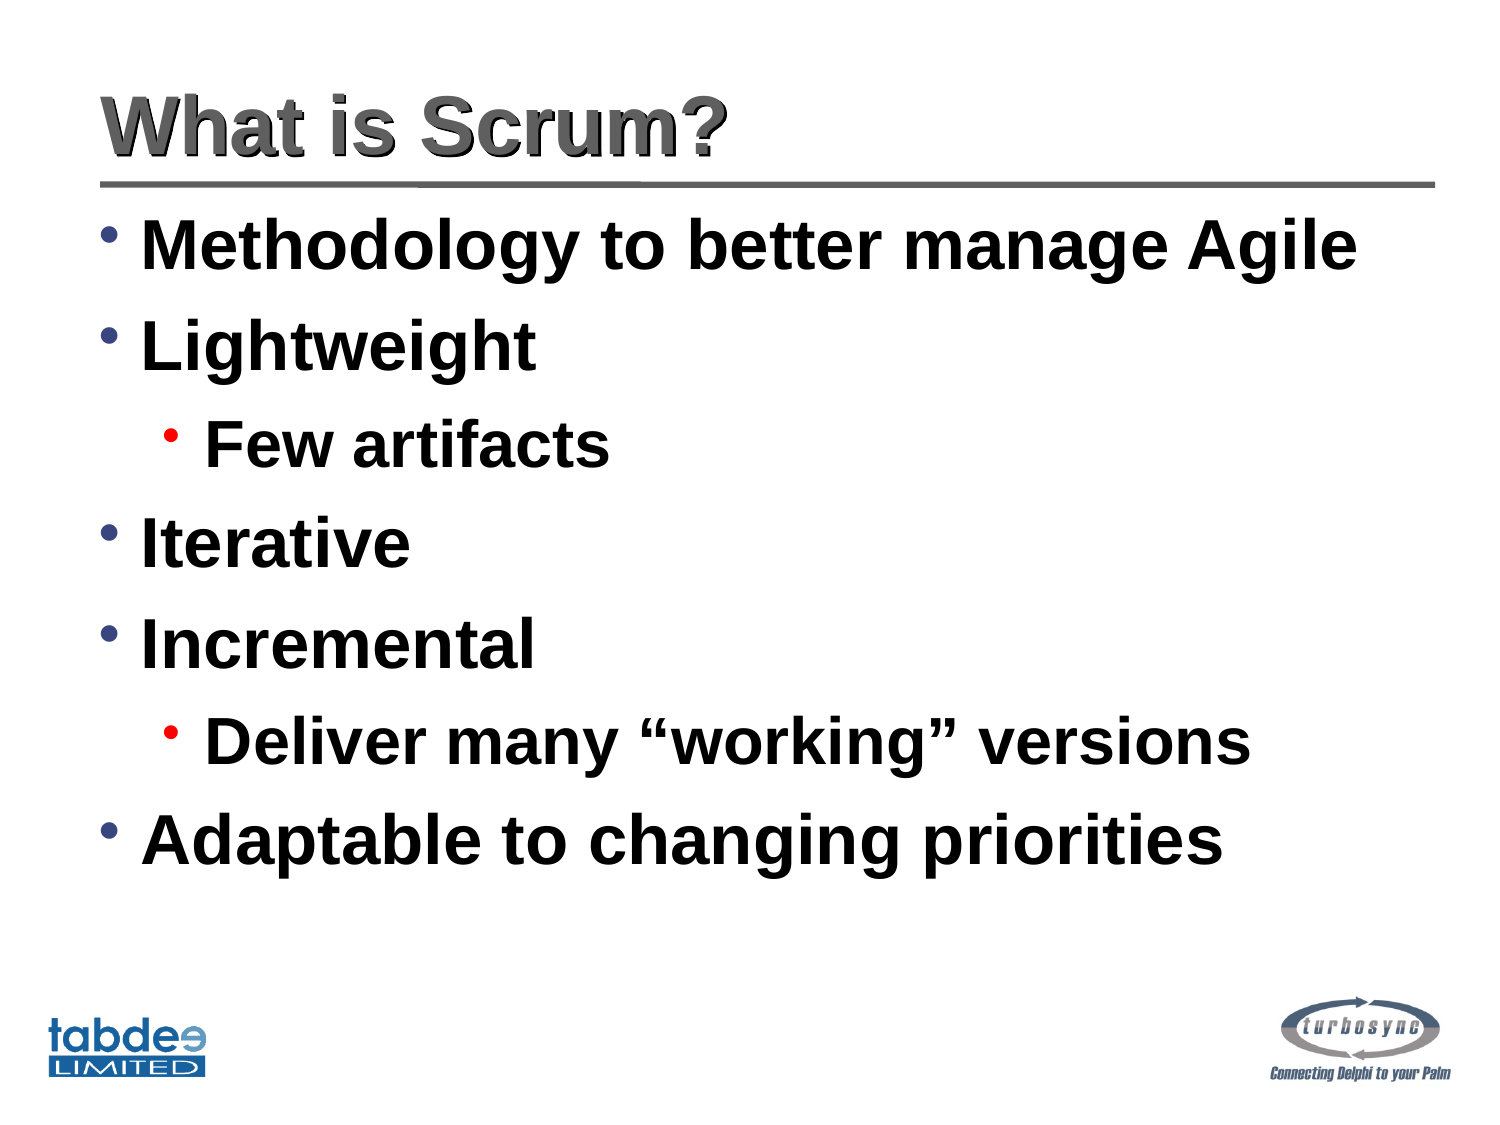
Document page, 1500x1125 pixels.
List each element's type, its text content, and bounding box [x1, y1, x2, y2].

picture [1257, 987, 1459, 1094]
title What is Scrum? [100, 85, 1437, 173]
picture [29, 999, 230, 1092]
list Methodology to better manage Agile Lightweight Few artifacts Iterative Incremental Deliver many “working” versions Adaptable to changing priorities [97, 208, 1435, 918]
